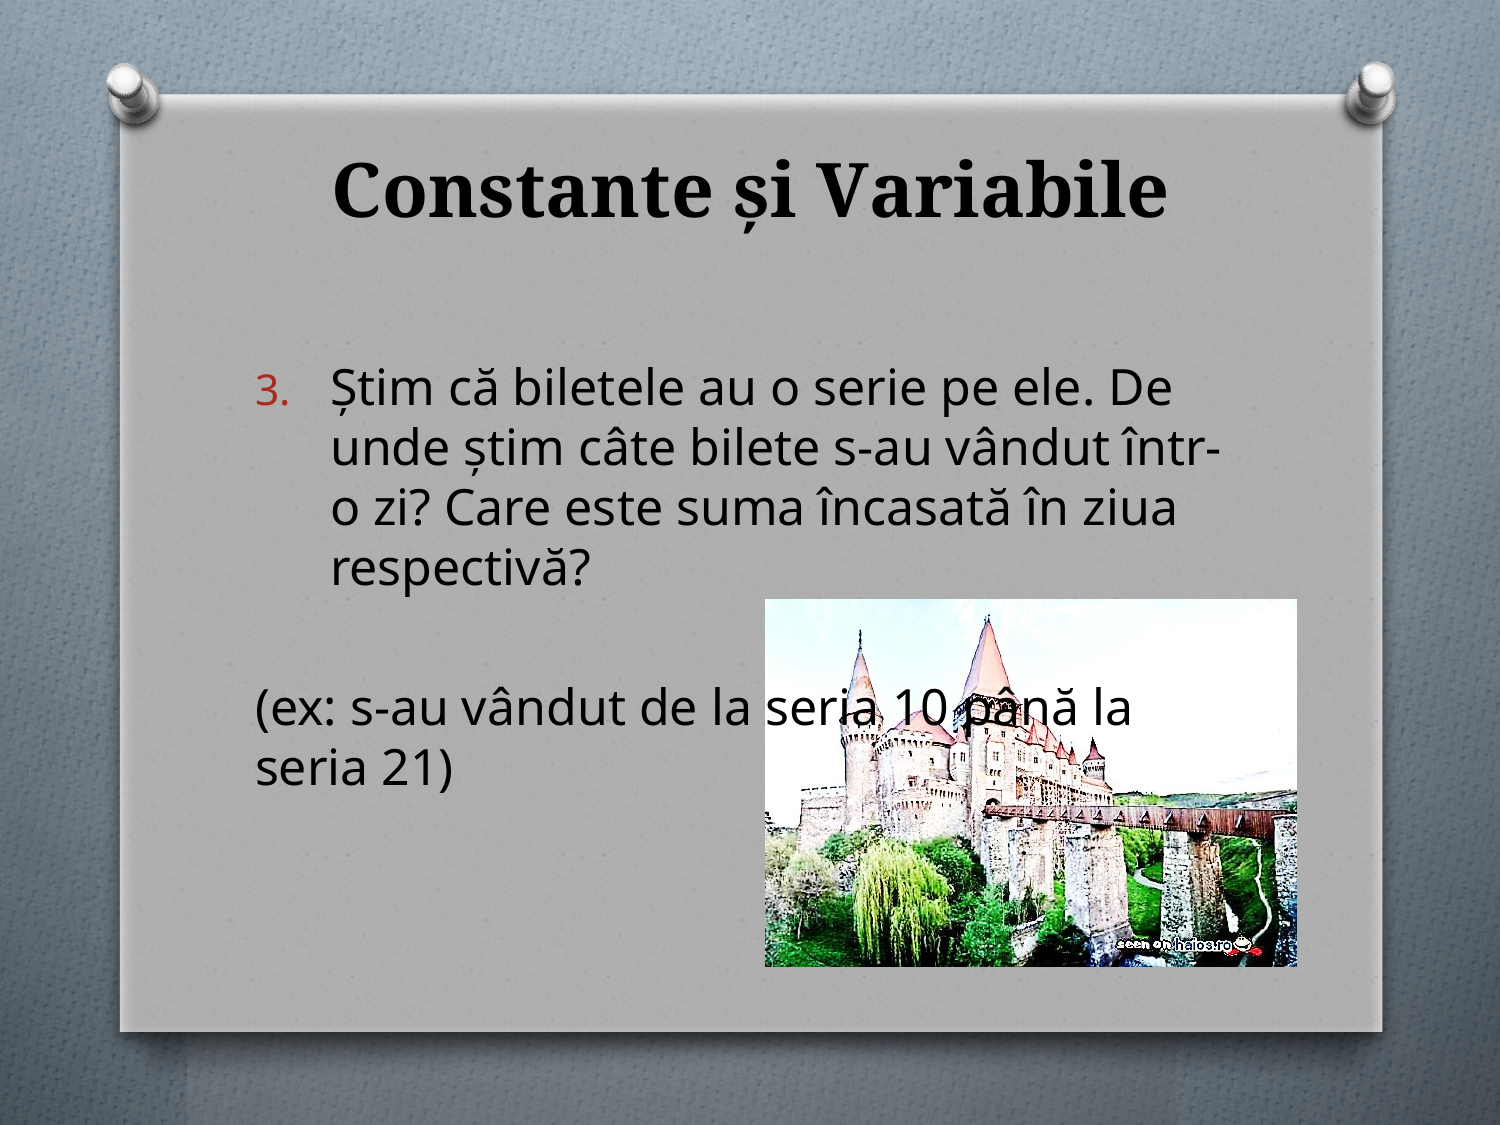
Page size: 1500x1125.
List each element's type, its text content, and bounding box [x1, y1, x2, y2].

picture [1317, 35, 1439, 156]
list Ştim că biletele au o serie pe ele. De unde ştim câte bilete s-au vândut într-o zi? Care este suma încasată în ziua respectivă? (ex: s-au vândut de la seria 10 până la seria 21) [240, 347, 1257, 939]
picture [75, 29, 198, 153]
title Constante și Variabile [179, 134, 1323, 332]
picture [764, 599, 1297, 968]
